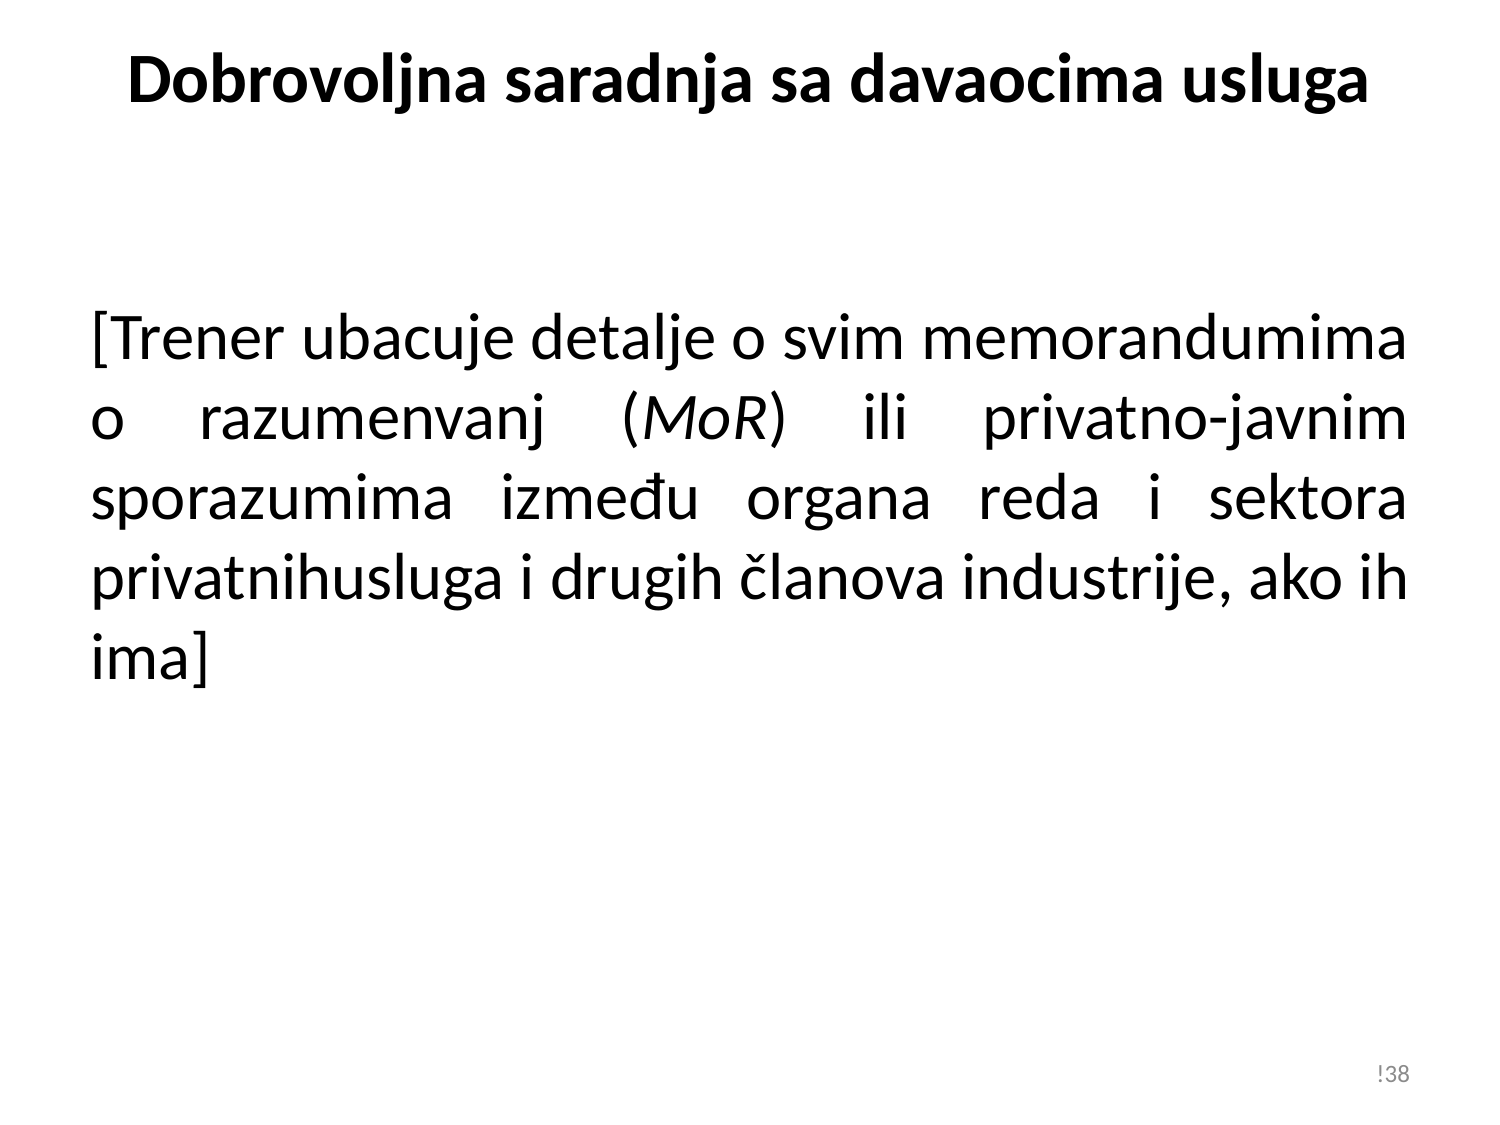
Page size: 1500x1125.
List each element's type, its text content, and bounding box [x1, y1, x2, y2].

slide_number !38 [1074, 1042, 1425, 1103]
list [Trener ubacuje detalje o svim memorandumima o razumenvanj (MoR) ili privatno-javnim sporazumima između organa reda i sektora privatnihusluga i drugih članova industrije, ako ih ima] [75, 285, 1425, 1005]
title Dobrovoljna saradnja sa davaocima usluga [75, 24, 1425, 188]
